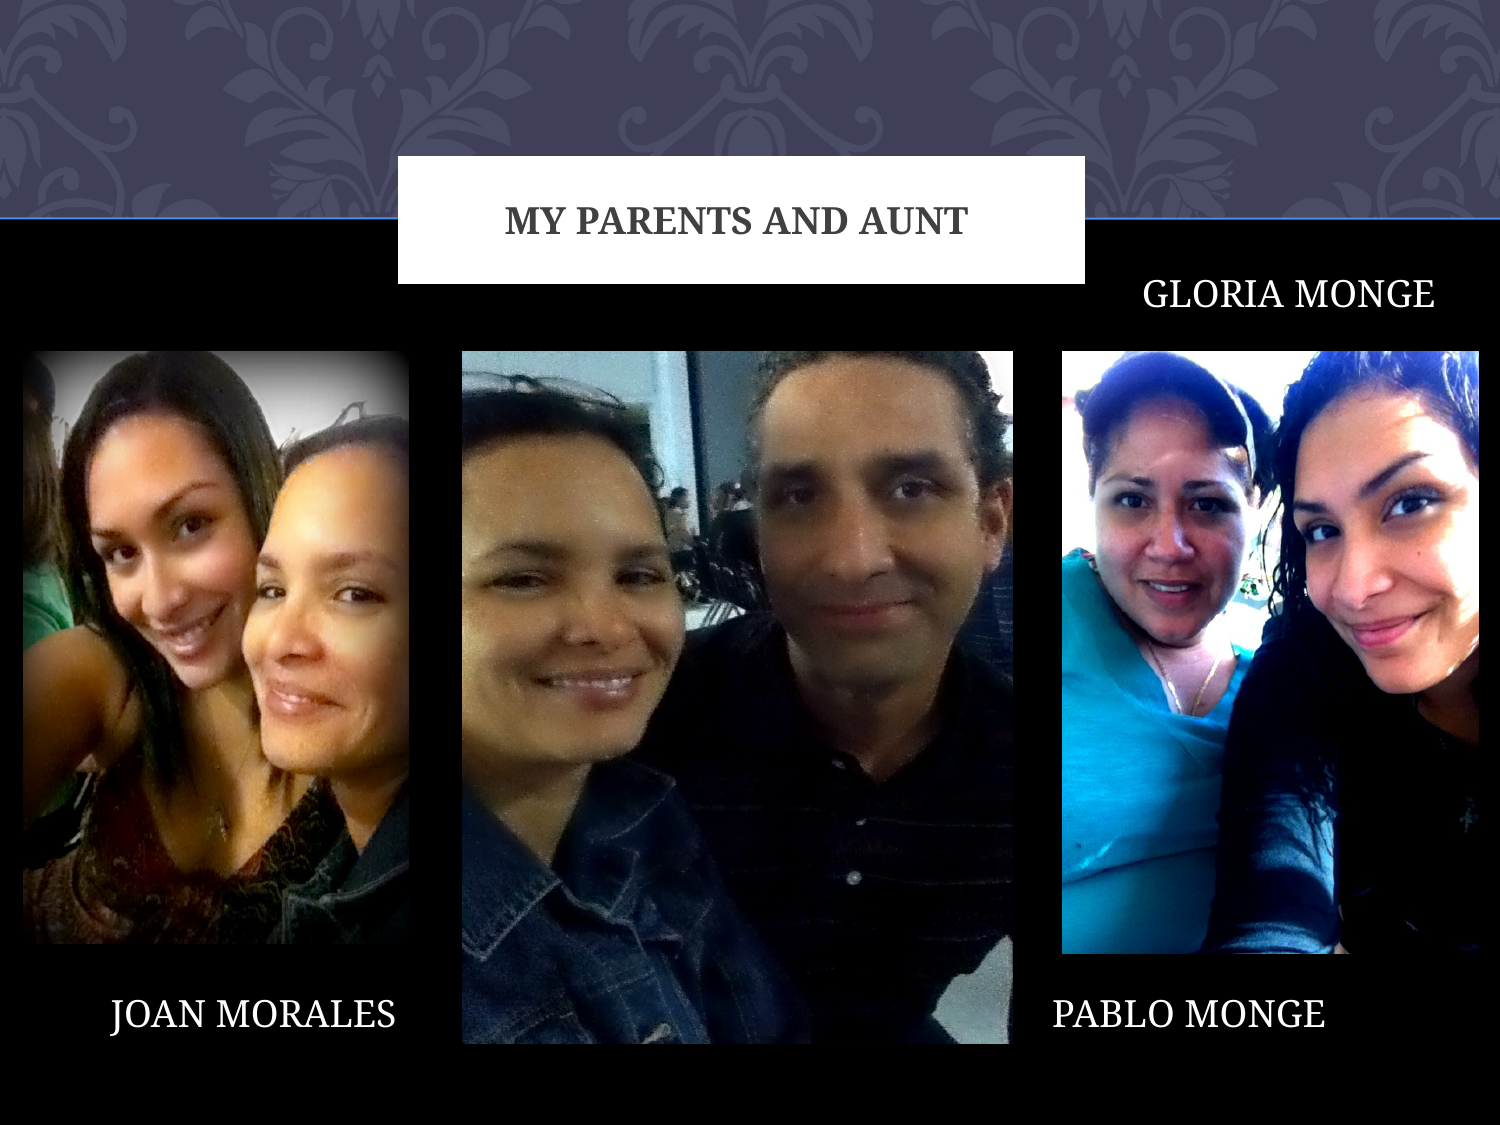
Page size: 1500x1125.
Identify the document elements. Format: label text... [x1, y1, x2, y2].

picture [462, 350, 1013, 1045]
title My parents and aunt [398, 156, 1085, 284]
text_box JOAN MORALES [95, 982, 412, 1042]
text_box GLORIA MONGE [1127, 263, 1451, 323]
picture [22, 350, 410, 945]
text_box PABLO MONGE [1037, 982, 1341, 1042]
picture [1062, 350, 1480, 955]
